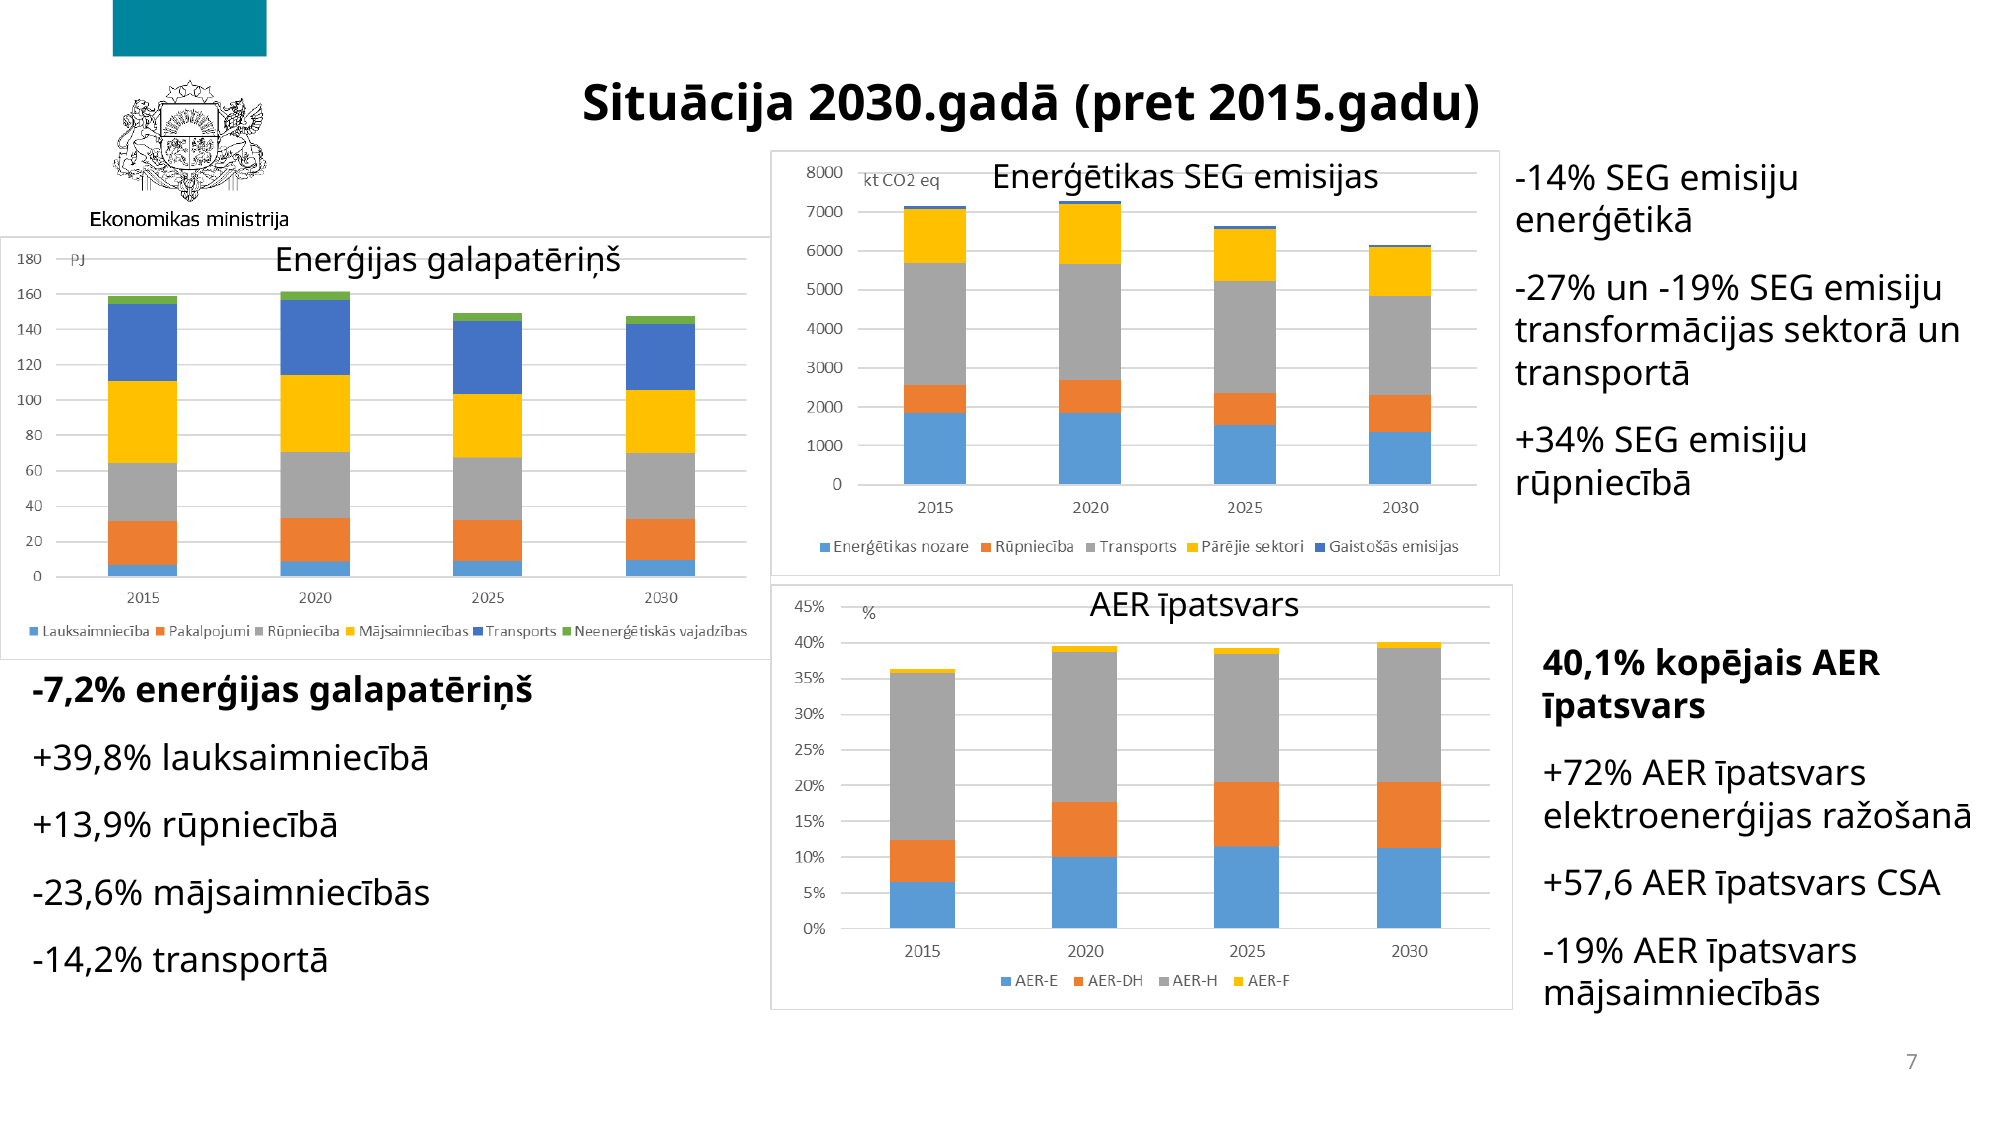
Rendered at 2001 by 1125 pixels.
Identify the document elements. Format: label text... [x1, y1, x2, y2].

picture [0, 150, 1513, 1010]
text_box 40,1% kopējais AER īpatsvars +72% AER īpatsvars elektroenerģijas ražošanā +57,6 AER īpatsvars CSA -19% AER īpatsvars mājsaimniecībās [1528, 632, 2000, 1021]
slide_number 7 [1866, 1037, 1934, 1088]
picture [91, 0, 288, 230]
text_box -14% SEG emisiju enerģētikā -27% un -19% SEG emisiju transformācijas sektorā un transportā +34% SEG emisiju rūpniecībā [1499, 147, 2000, 510]
text_box -7,2% enerģijas galapatēriņš +39,8% lauksaimniecībā +13,9% rūpniecībā -23,6% mājsaimniecībās -14,2% transportā [17, 668, 744, 988]
title Situācija 2030.gadā (pret 2015.gadu) [566, 62, 1900, 233]
